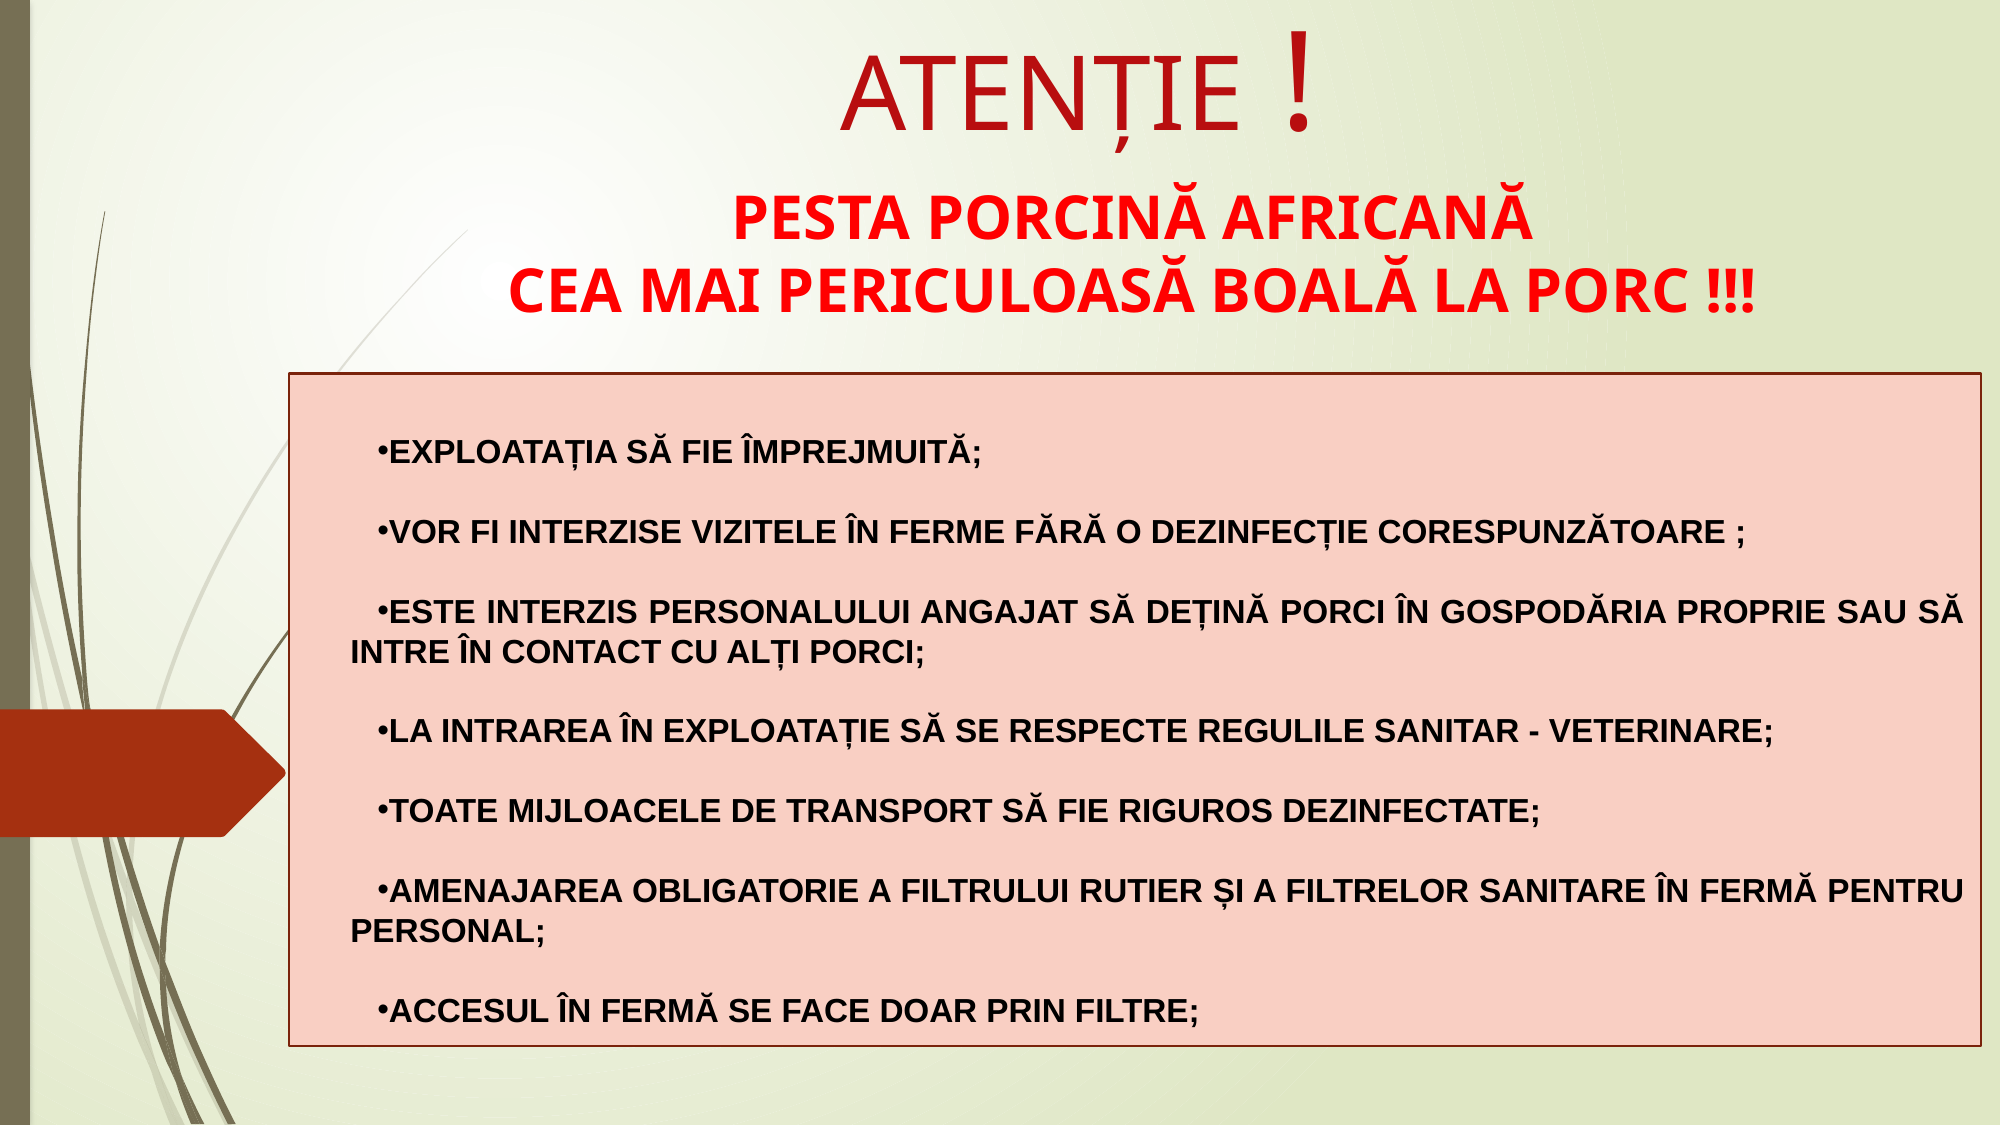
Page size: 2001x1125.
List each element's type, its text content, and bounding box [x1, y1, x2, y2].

text_box EXPLOATAȚIA SĂ FIE ÎMPREJMUITĂ; VOR FI INTERZISE VIZITELE ÎN FERME FĂRĂ O DEZINFECȚIE CORESPUNZĂTOARE ; ESTE INTERZIS PERSONALULUI ANGAJAT SĂ DEȚINĂ PORCI ÎN GOSPODĂRIA PROPRIE SAU SĂ INTRE ÎN CONTACT CU ALȚI PORCI; LA INTRAREA ÎN EXPLOATAȚIE SĂ SE RESPECTE REGULILE SANITAR - VETERINARE; TOATE MIJLOACELE DE TRANSPORT SĂ FIE RIGUROS DEZINFECTATE; AMENAJAREA OBLIGATORIE A FILTRULUI RUTIER ȘI A FILTRELOR SANITARE ÎN FERMĂ PENTRU PERSONAL; ACCESUL ÎN FERMĂ SE FACE DOAR PRIN FILTRE; [288, 372, 1982, 1047]
title PESTA PORCINĂ AFRICANĂ CEA MAI PERICULOASĂ BOALĂ LA PORC !!! [403, 168, 1863, 332]
text_box ATENȚIE ! [689, 3, 1468, 169]
